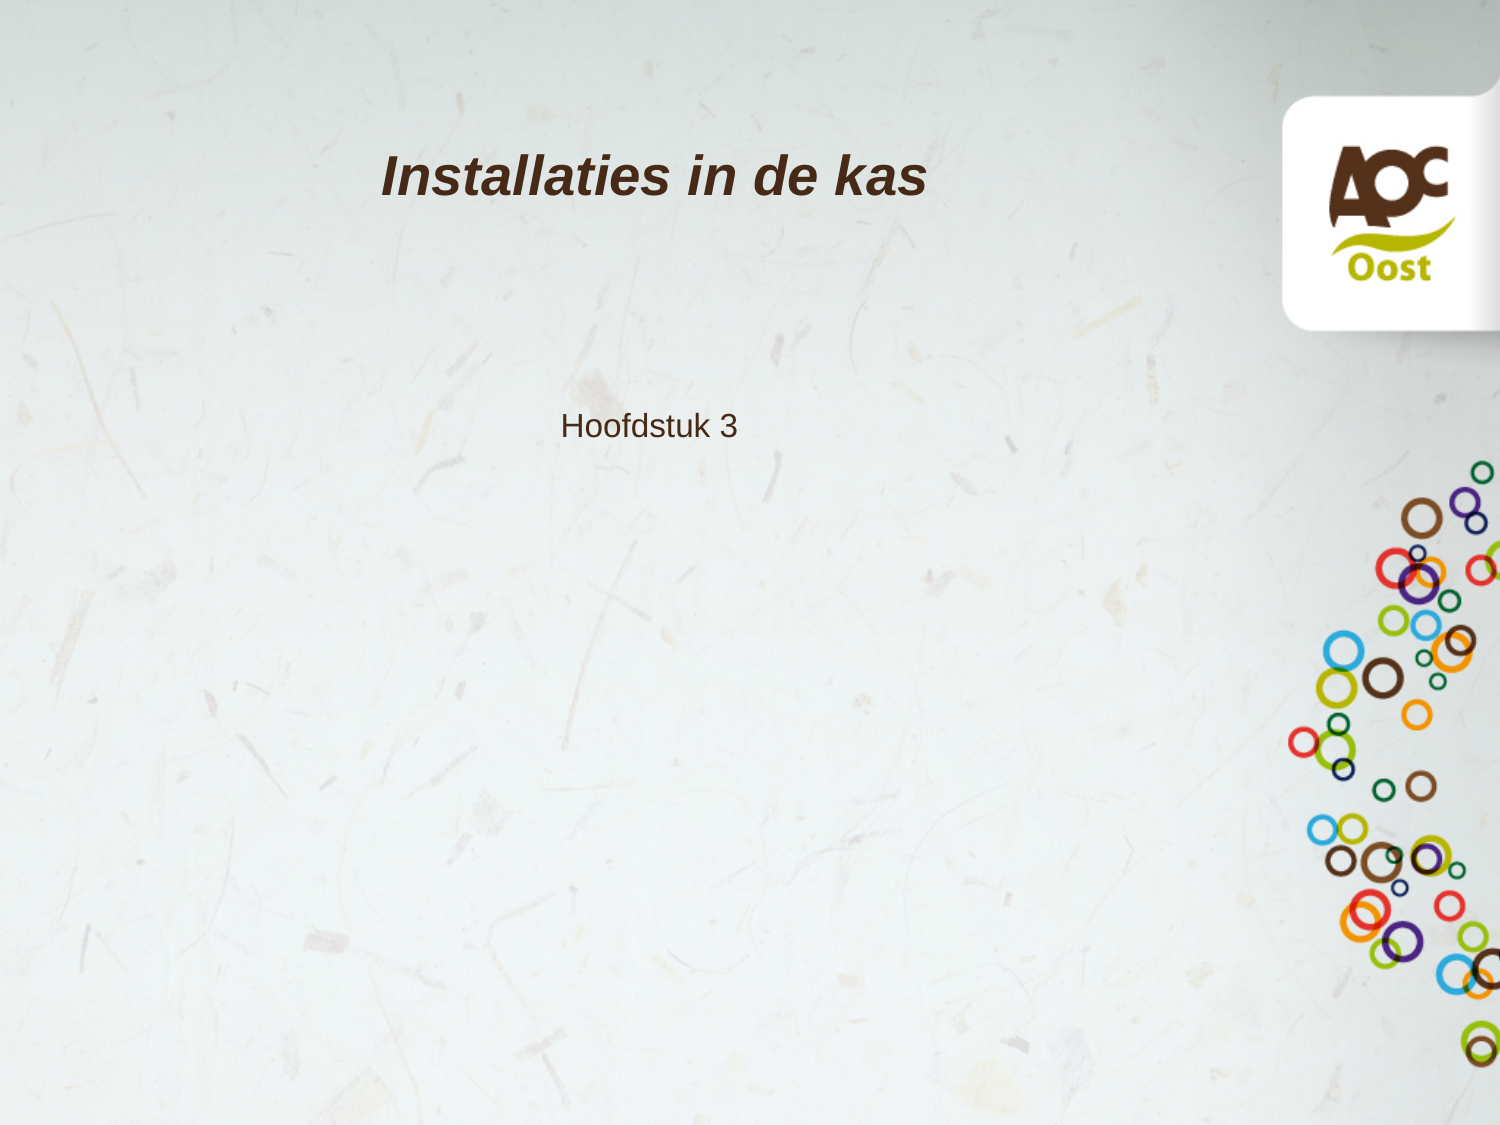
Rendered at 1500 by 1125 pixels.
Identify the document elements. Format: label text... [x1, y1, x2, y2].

title Installaties in de kas [112, 101, 1199, 244]
picture [0, 0, 1500, 1125]
subtitle Hoofdstuk 3 [64, 349, 1235, 882]
